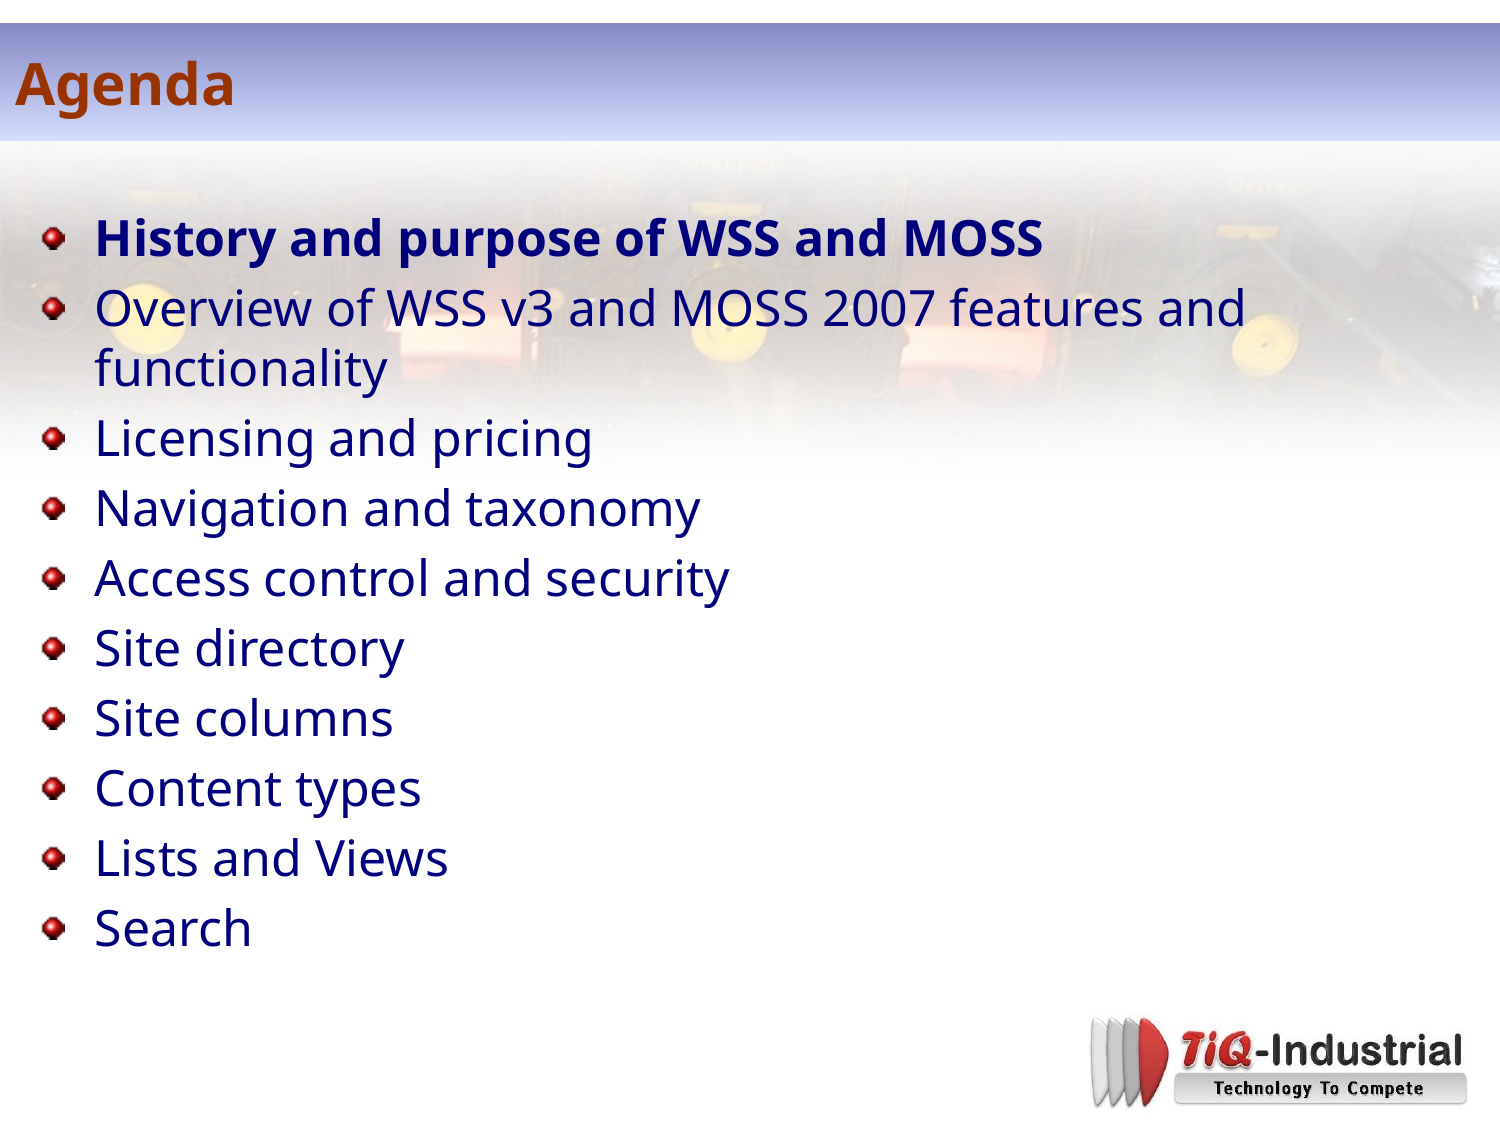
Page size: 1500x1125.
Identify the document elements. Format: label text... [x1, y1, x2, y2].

picture [0, 0, 1500, 23]
picture [38, 843, 65, 870]
picture [38, 423, 65, 450]
picture [38, 773, 65, 800]
picture [1089, 1013, 1468, 1114]
title Agenda [0, 23, 1500, 141]
picture [38, 293, 65, 320]
list History and purpose of WSS and MOSS Overview of WSS v3 and MOSS 2007 features and functionality Licensing and pricing Navigation and taxonomy Access control and security Site directory Site columns Content types Lists and Views Search [23, 198, 1477, 985]
picture [0, 141, 1500, 1125]
picture [38, 563, 65, 590]
picture [38, 703, 65, 730]
picture [38, 633, 65, 660]
picture [38, 223, 65, 250]
picture [38, 913, 65, 940]
picture [38, 493, 65, 520]
